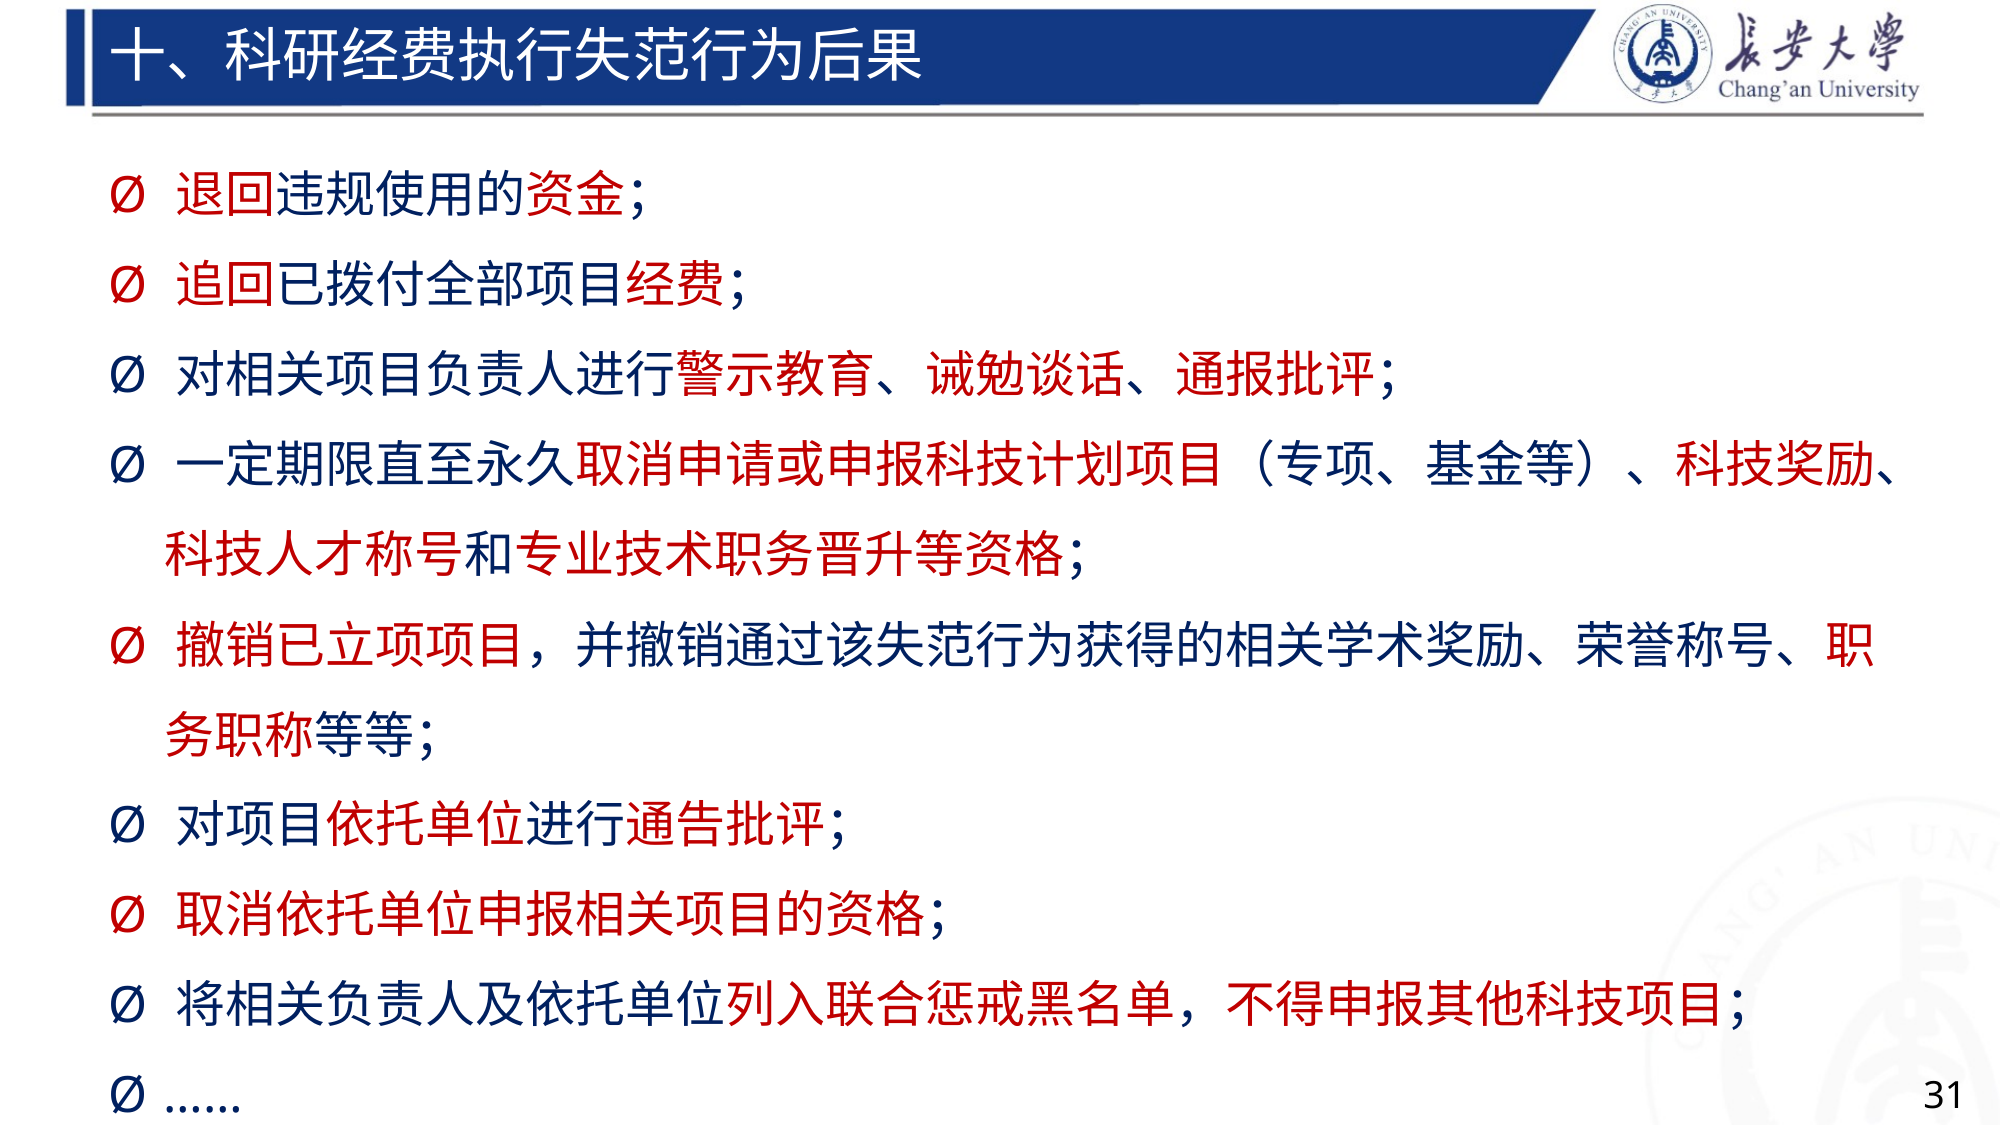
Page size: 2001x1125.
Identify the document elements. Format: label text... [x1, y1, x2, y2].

text_box 十、科研经费执行失范行为后果 [108, 27, 950, 88]
text_box 31 [1923, 1076, 1990, 1116]
text_box Ø 将相关负责人及依托单位列入联合惩戒黑名单，不得申报其他科技项目； Ø …… [108, 979, 1790, 1123]
text_box Ø 退回违规使用的资金； [108, 169, 690, 223]
text_box Ø 对项目依托单位进行通告批评； [108, 799, 890, 853]
text_box [0, 0, 2000, 1125]
text_box Ø 追回已拨付全部项目经费； [108, 259, 790, 313]
text_box Ø 对相关项目负责人进行警示教育、诫勉谈话、通报批评； Ø 一定期限直至永久取消申请或申报科技计划项目（专项、基金等）、科技奖励、 科技人才称号和专业技术职务晋升等资格； Ø 撤销已立项项目，并撤销通过该失范行为获得的相关学术奖励、荣誉称号、职 务职称等等； [108, 349, 1940, 764]
text_box Ø 取消依托单位申报相关项目的资格； [108, 889, 990, 943]
